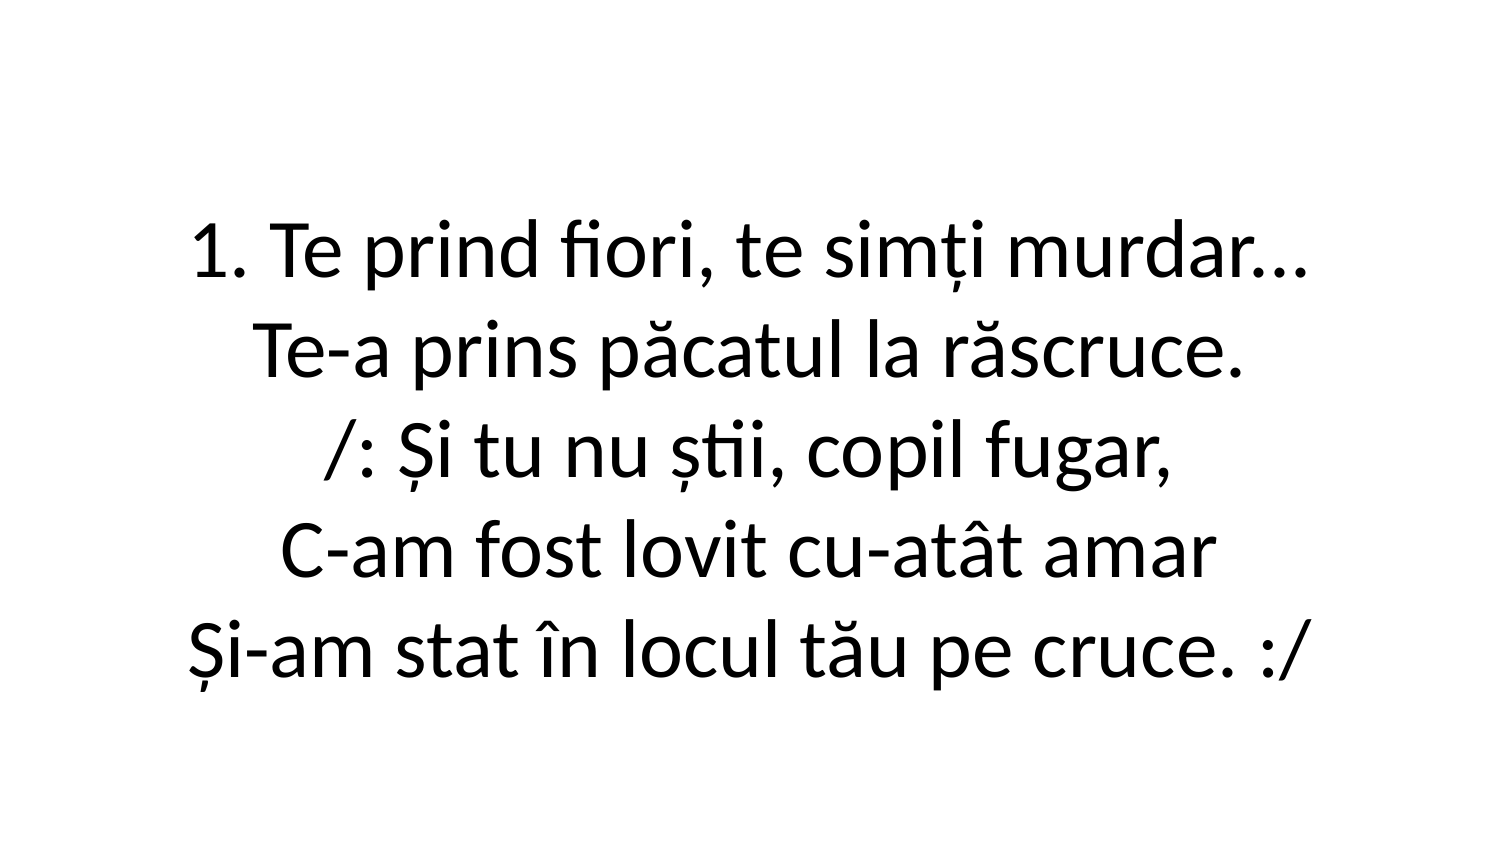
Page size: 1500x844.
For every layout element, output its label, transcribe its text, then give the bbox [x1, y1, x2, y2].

text_box 1. Te prind fiori, te simți murdar... Te-a prins păcatul la răscruce. /: Și tu nu știi, copil fugar, C-am fost lovit cu-atât amar Și-am stat în locul tău pe cruce. :/ [172, 142, 1328, 702]
